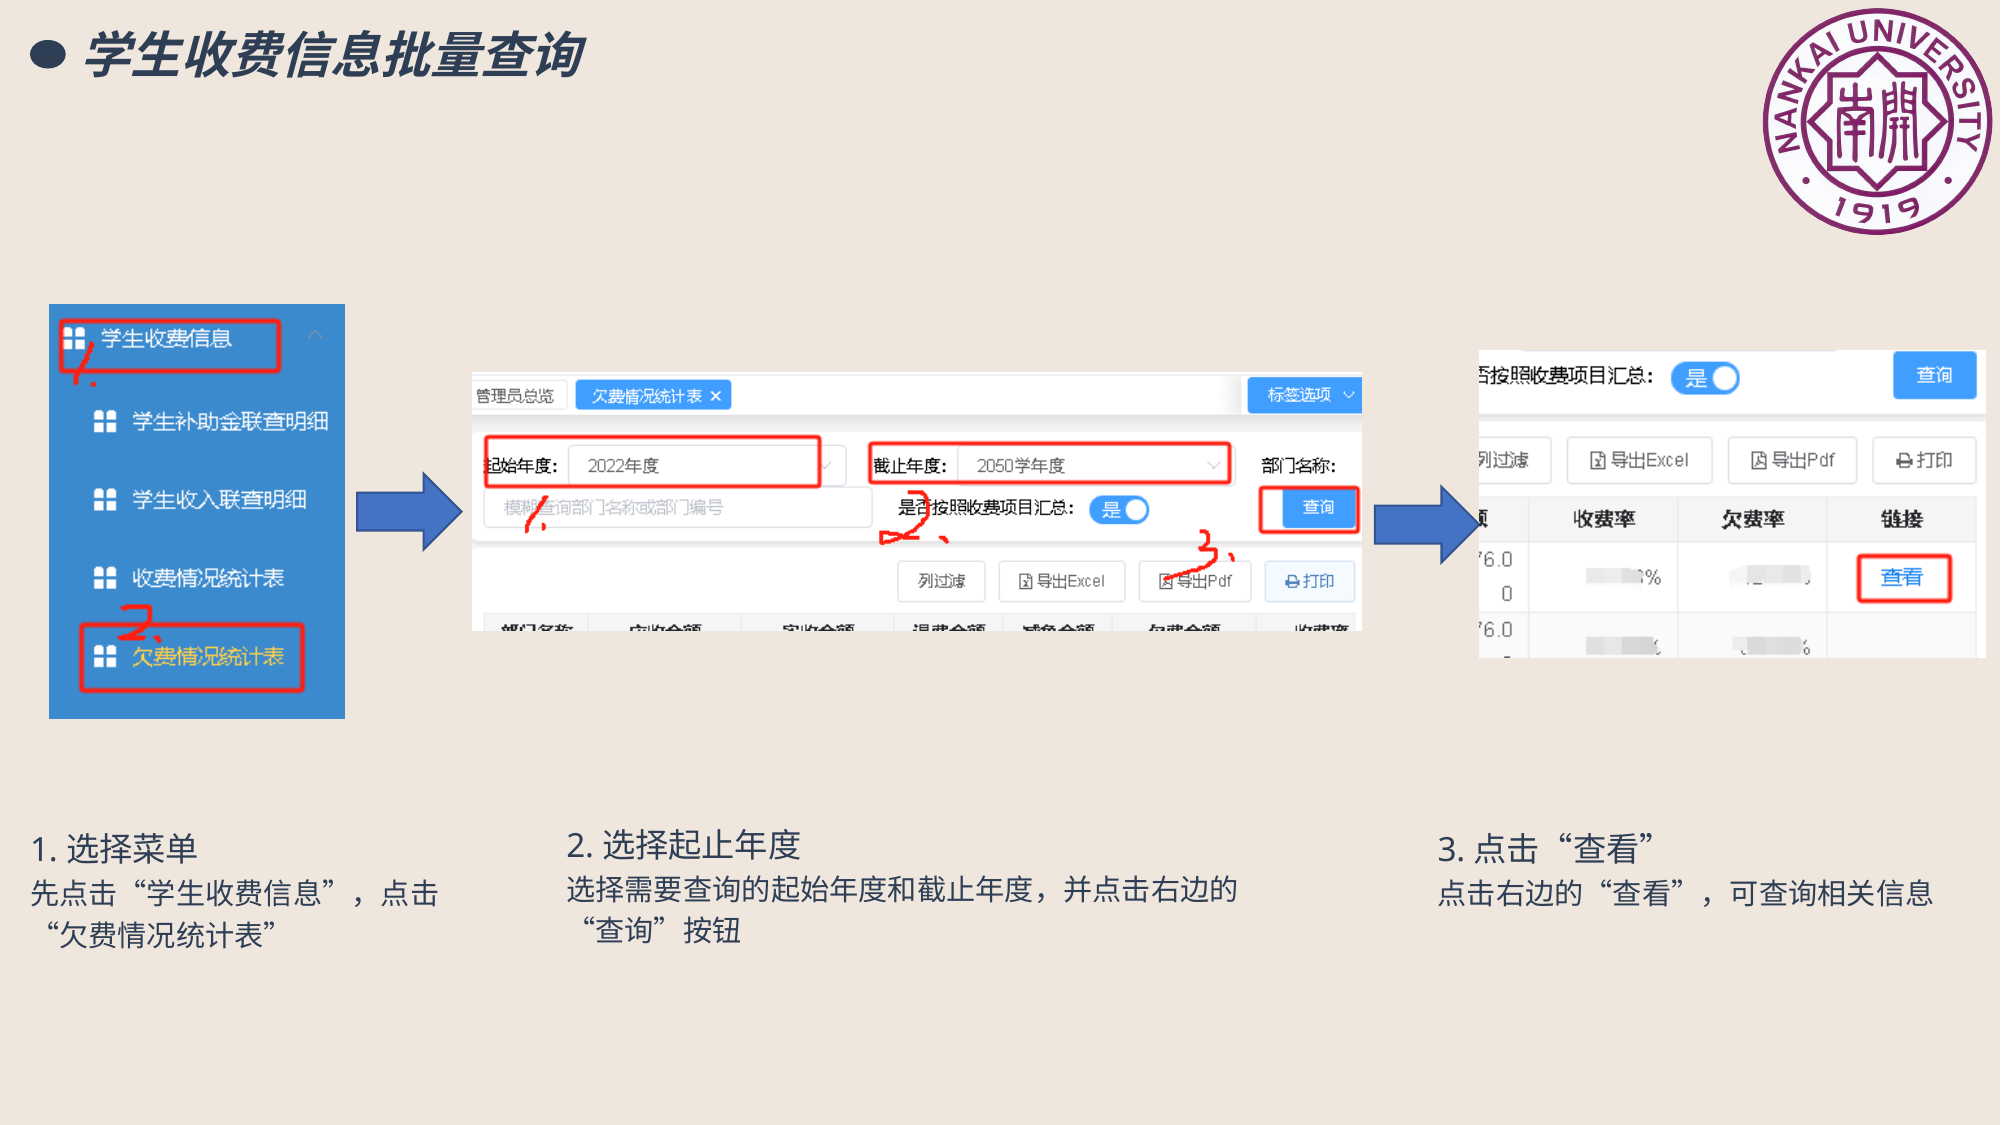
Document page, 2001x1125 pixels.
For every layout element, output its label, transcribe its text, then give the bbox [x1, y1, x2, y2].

picture [1479, 350, 1986, 658]
picture [472, 372, 1362, 631]
text_box 1.选择菜单 先点击“学生收费信息”，点击“欠费情况统计表” [30, 820, 473, 953]
text_box [356, 471, 463, 552]
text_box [29, 16, 655, 92]
text_box 3.点击“查看” 点击右边的“查看”，可查询相关信息 [1437, 820, 2000, 911]
picture [49, 304, 345, 719]
text_box 2.选择起止年度 选择需要查询的起始年度和截止年度，并点击右边的“查询”按钮 [566, 815, 1252, 948]
picture [1752, 0, 2000, 246]
text_box [1373, 484, 1479, 565]
